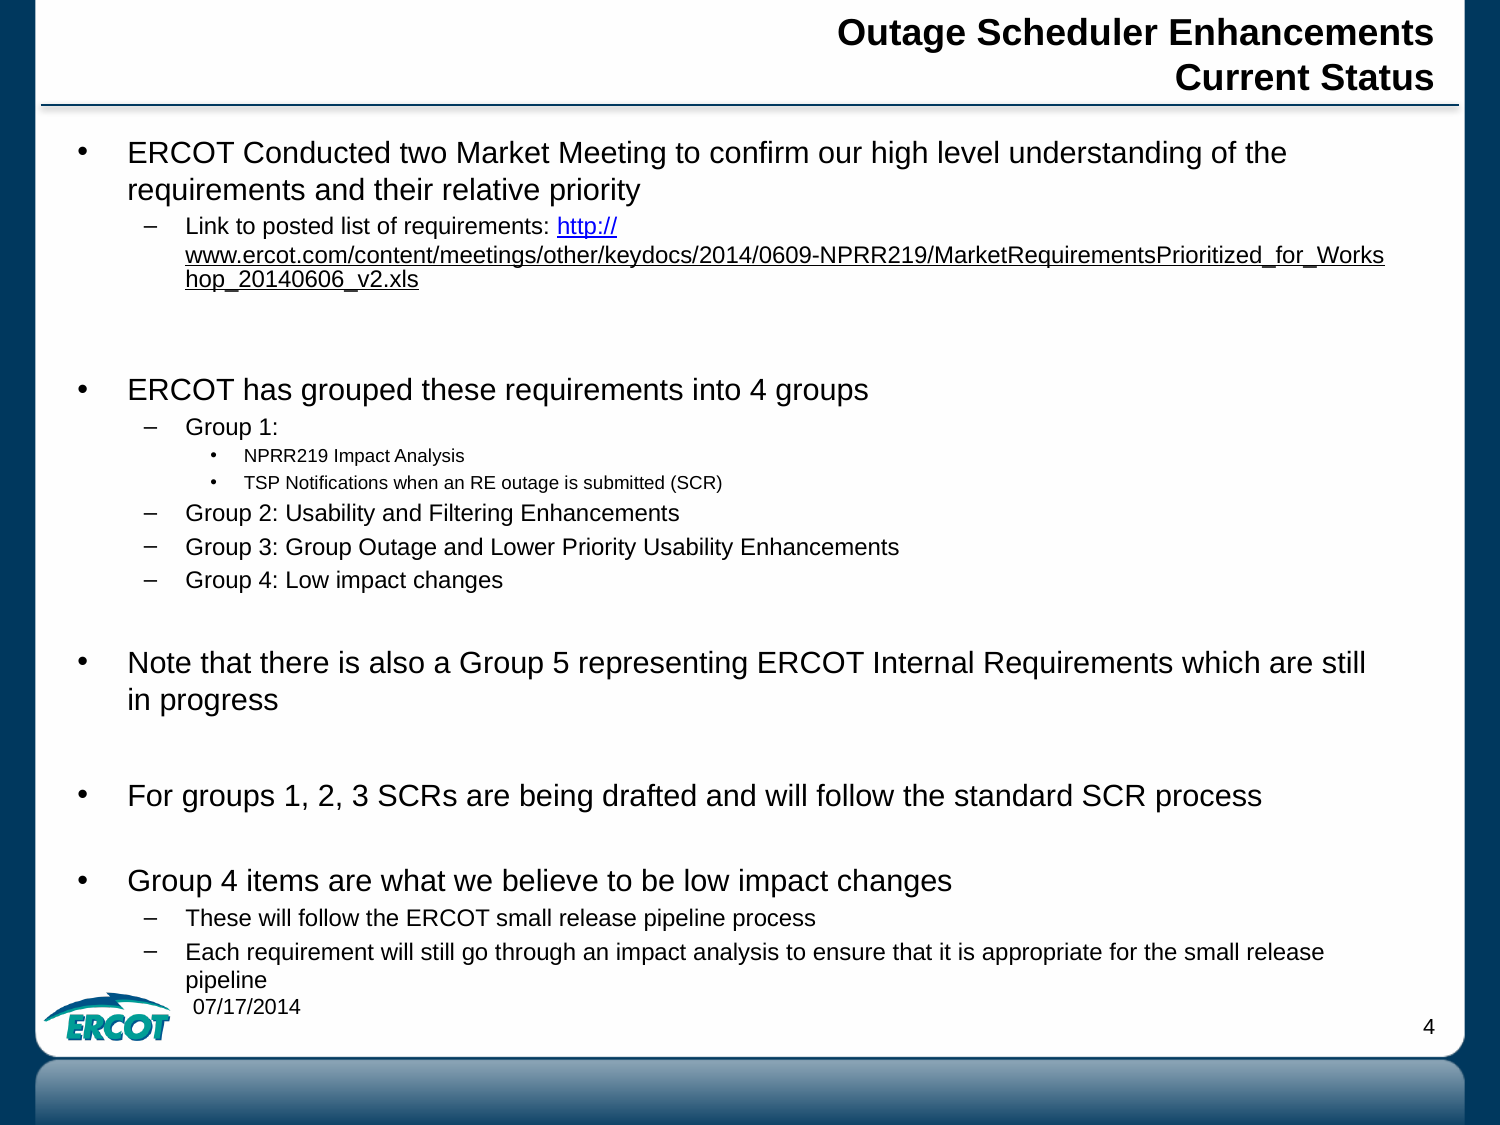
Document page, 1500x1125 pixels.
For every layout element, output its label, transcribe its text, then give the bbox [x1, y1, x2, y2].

picture [35, 0, 1465, 1125]
title Outage Scheduler Enhancements Current Status [62, 0, 1450, 106]
list ERCOT Conducted two Market Meeting to confirm our high level understanding of the requirements and their relative priority Link to posted list of requirements: http://www.ercot.com/content/meetings/other/keydocs/2014/0609-NPRR219/MarketRequirementsPrioritized_for_Workshop_20140606_v2.xls ERCOT has grouped these requirements into 4 groups Group 1: NPRR219 Impact Analysis TSP Notifications when an RE outage is submitted (SCR) Group 2: Usability and Filtering Enhancements Group 3: Group Outage and Lower Priority Usability Enhancements Group 4: Low impact changes Note that there is also a Group 5 representing ERCOT Internal Requirements which are still in progress For groups 1, 2, 3 SCRs are being drafted and will follow the standard SCR process Group 4 items are what we believe to be low impact changes These will follow the ERCOT small release pipeline process Each requirement will still go through an impact analysis to ensure that it is appropriate for the small release pipeline [62, 125, 1413, 988]
